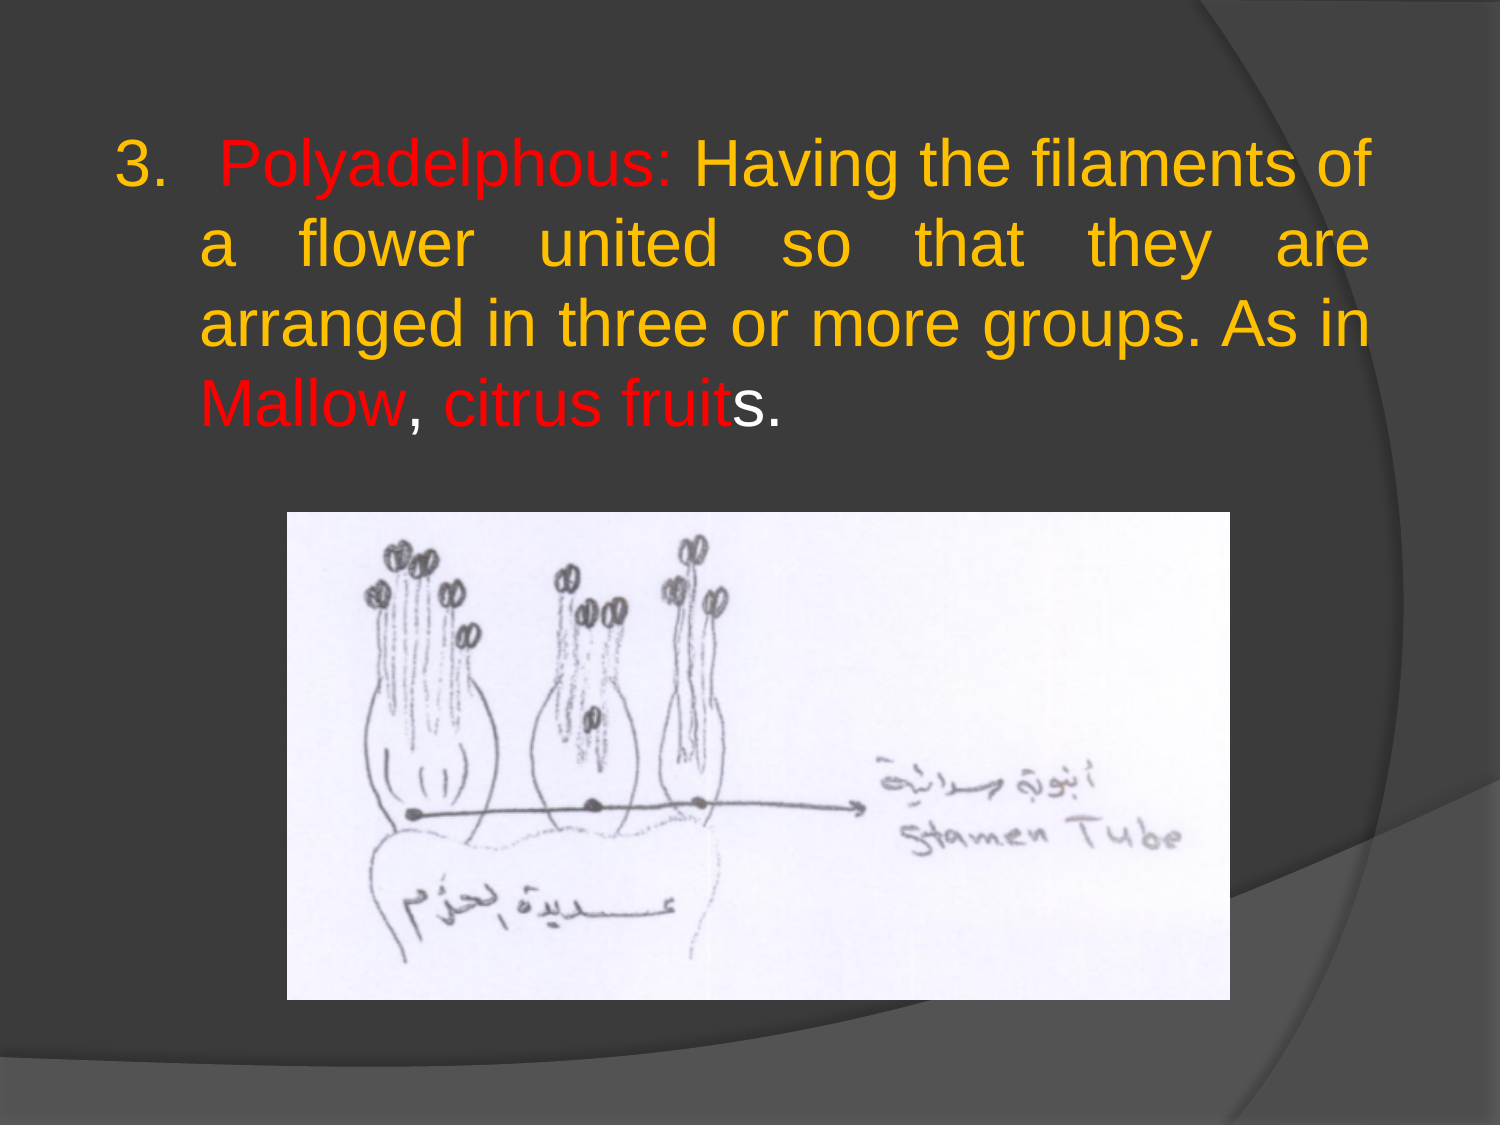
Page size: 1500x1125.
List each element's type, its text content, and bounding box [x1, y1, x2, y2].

picture [287, 512, 1230, 1001]
text_box Polyadelphous: Having the filaments of a flower united so that they are arranged in three or more groups. As in Mallow, citrus fruits. [99, 112, 1388, 447]
